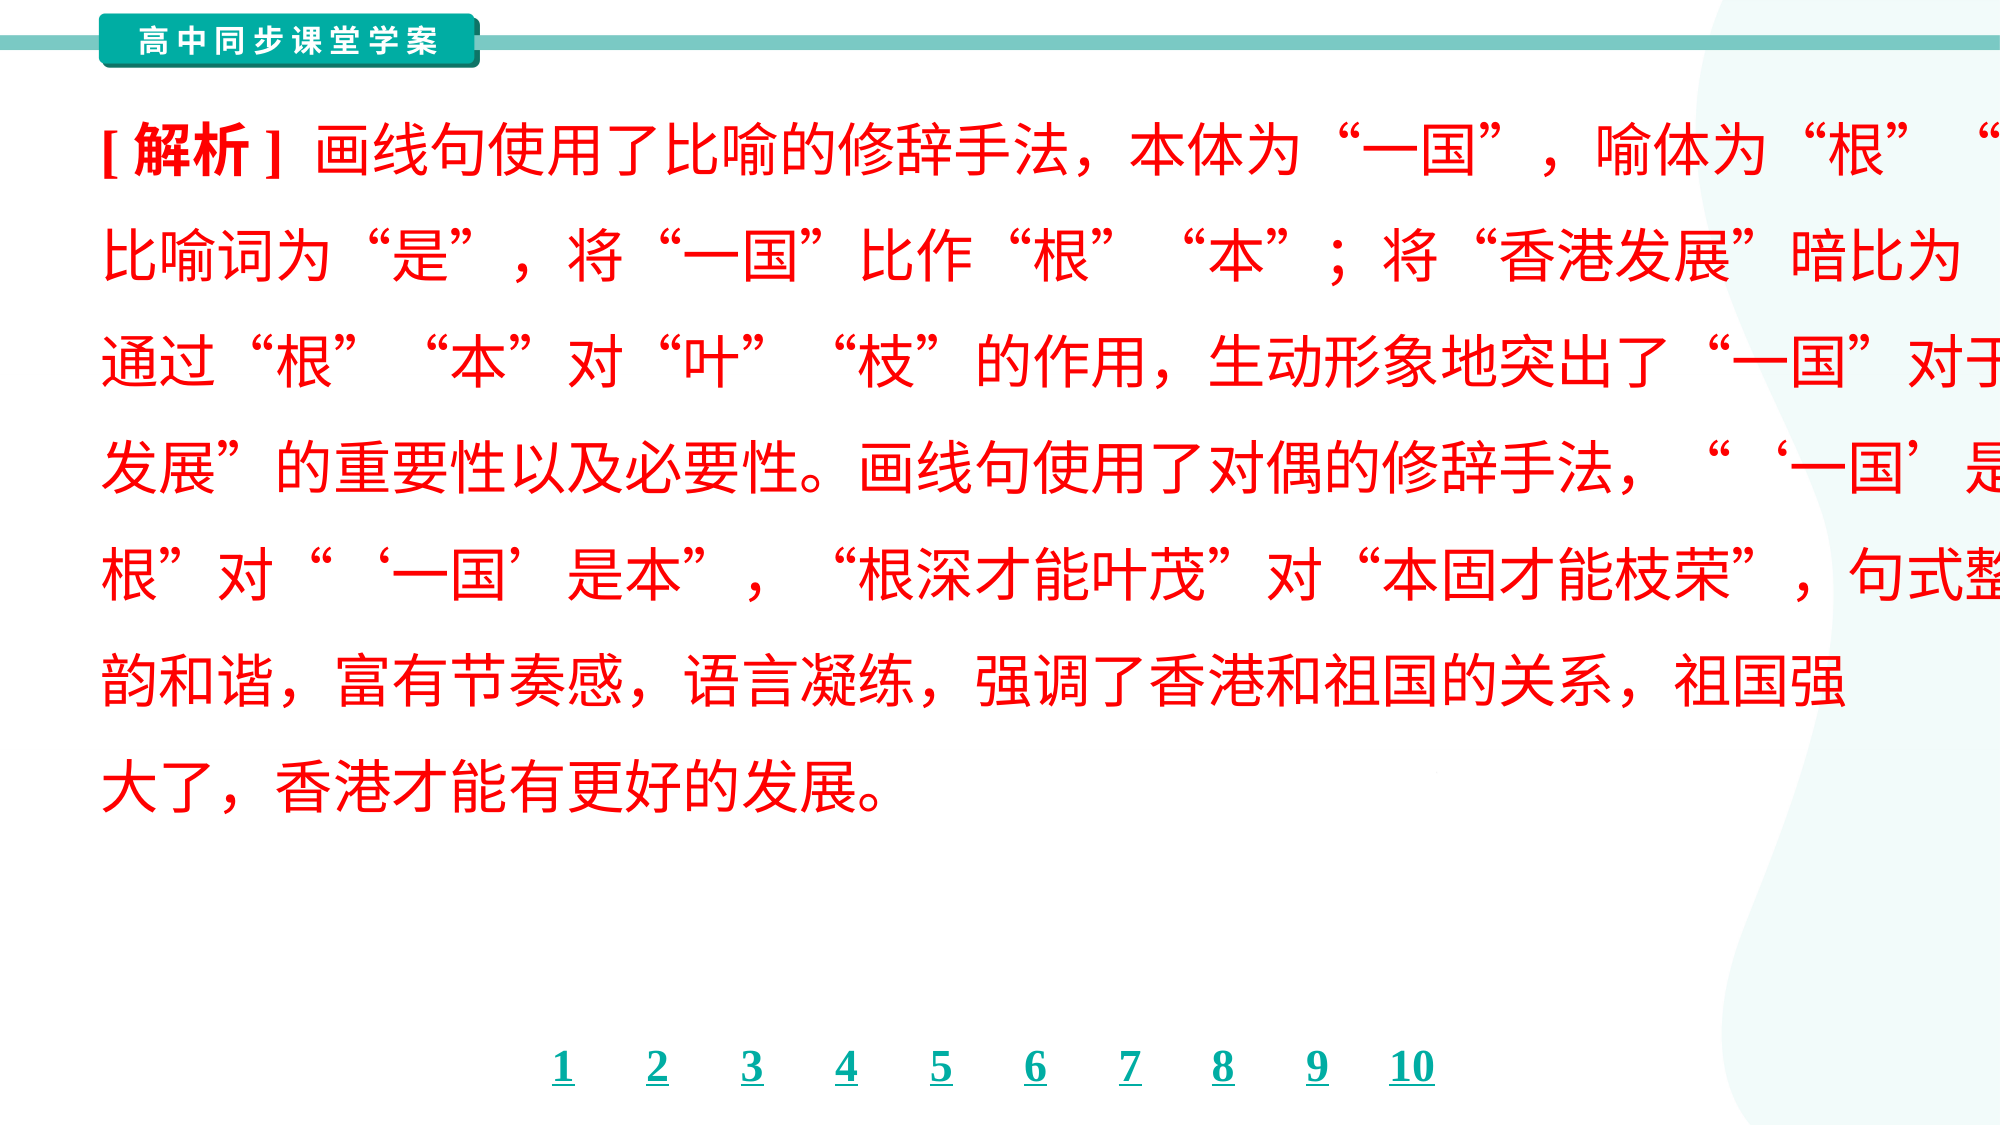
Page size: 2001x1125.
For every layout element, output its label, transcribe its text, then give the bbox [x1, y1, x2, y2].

text_box [解析] 画线句使用了比喻的修辞手法，本体为“一国”，喻体为“根”“本”， 比喻词为“是”，将“一国”比作“根”“本”；将“香港发展”暗比为“叶”“枝”。 通过“根”“本”对“叶”“枝”的作用，生动形象地突出了“一国”对于“香港 发展”的重要性以及必要性。画线句使用了对偶的修辞手法，“‘一国’是 根”对“‘一国’是本”，“根深才能叶茂”对“本固才能枝荣”，句式整齐，音 韵和谐，富有节奏感，语言凝练，强调了香港和祖国的关系，祖国强 大了，香港才能有更好的发展。 [100, 76, 1899, 821]
picture [0, 0, 2000, 1125]
